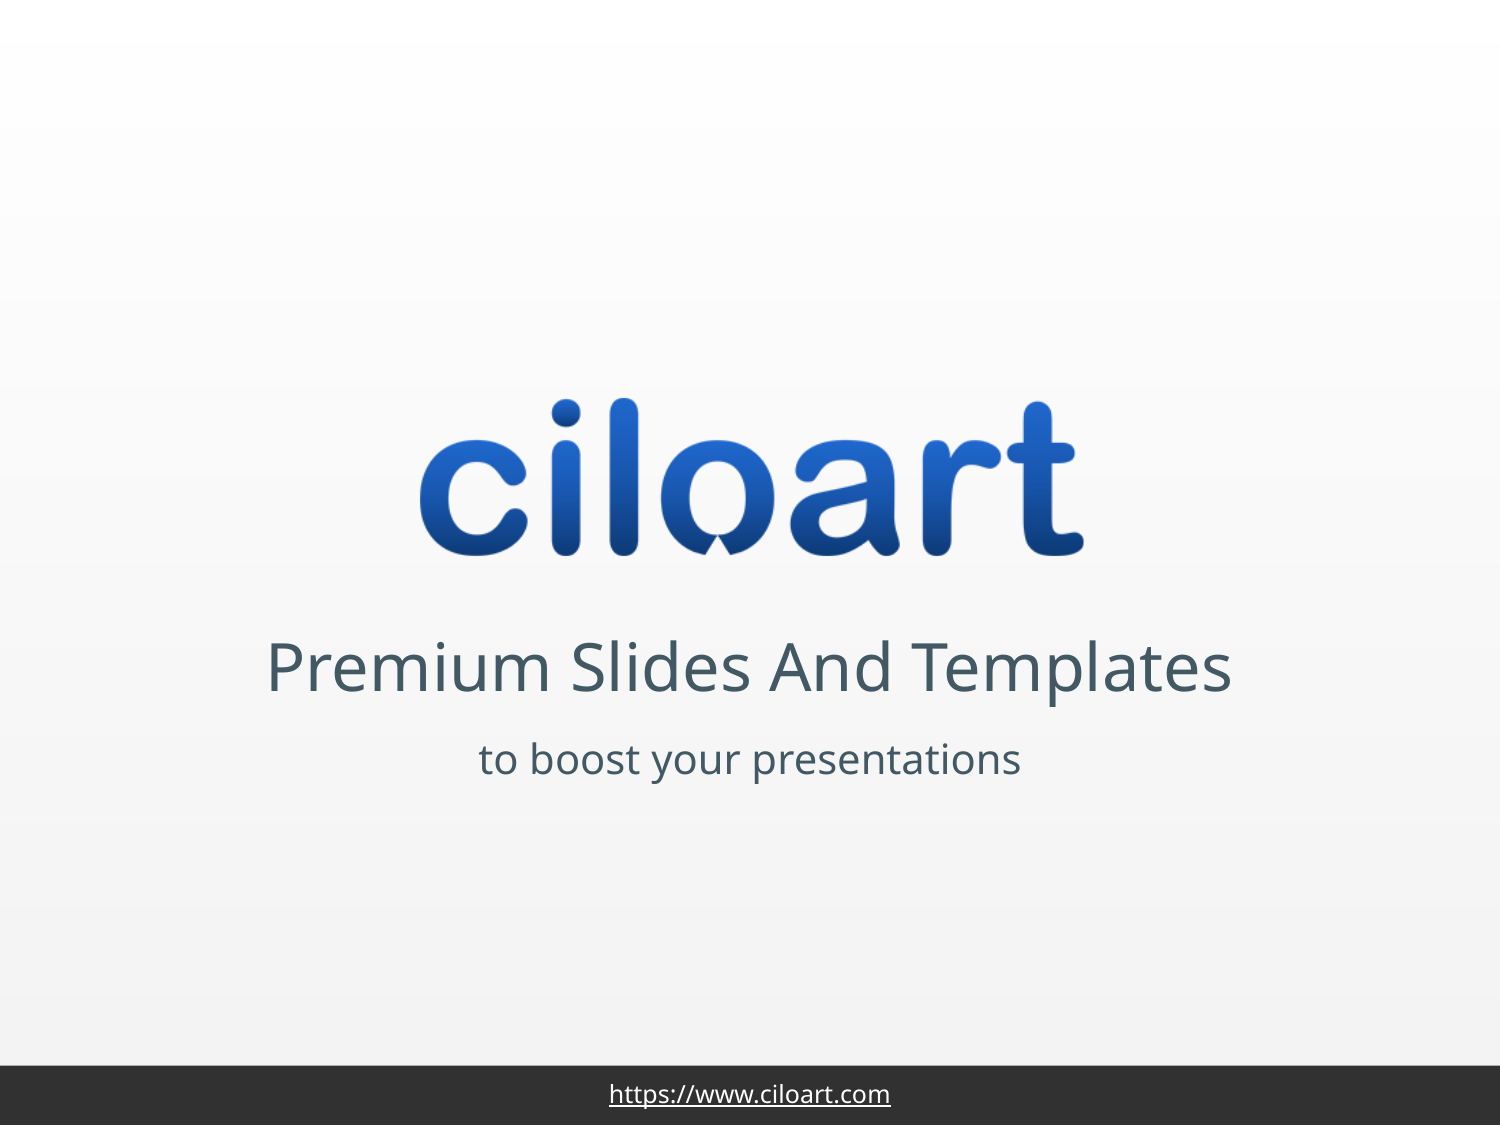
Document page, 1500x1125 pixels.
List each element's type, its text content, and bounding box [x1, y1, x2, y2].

text_box https://www.ciloart.com [0, 1065, 1500, 1125]
text_box Premium Slides And Templates [111, 624, 1389, 705]
picture [341, 342, 1159, 615]
text_box to boost your presentations [154, 732, 1346, 783]
